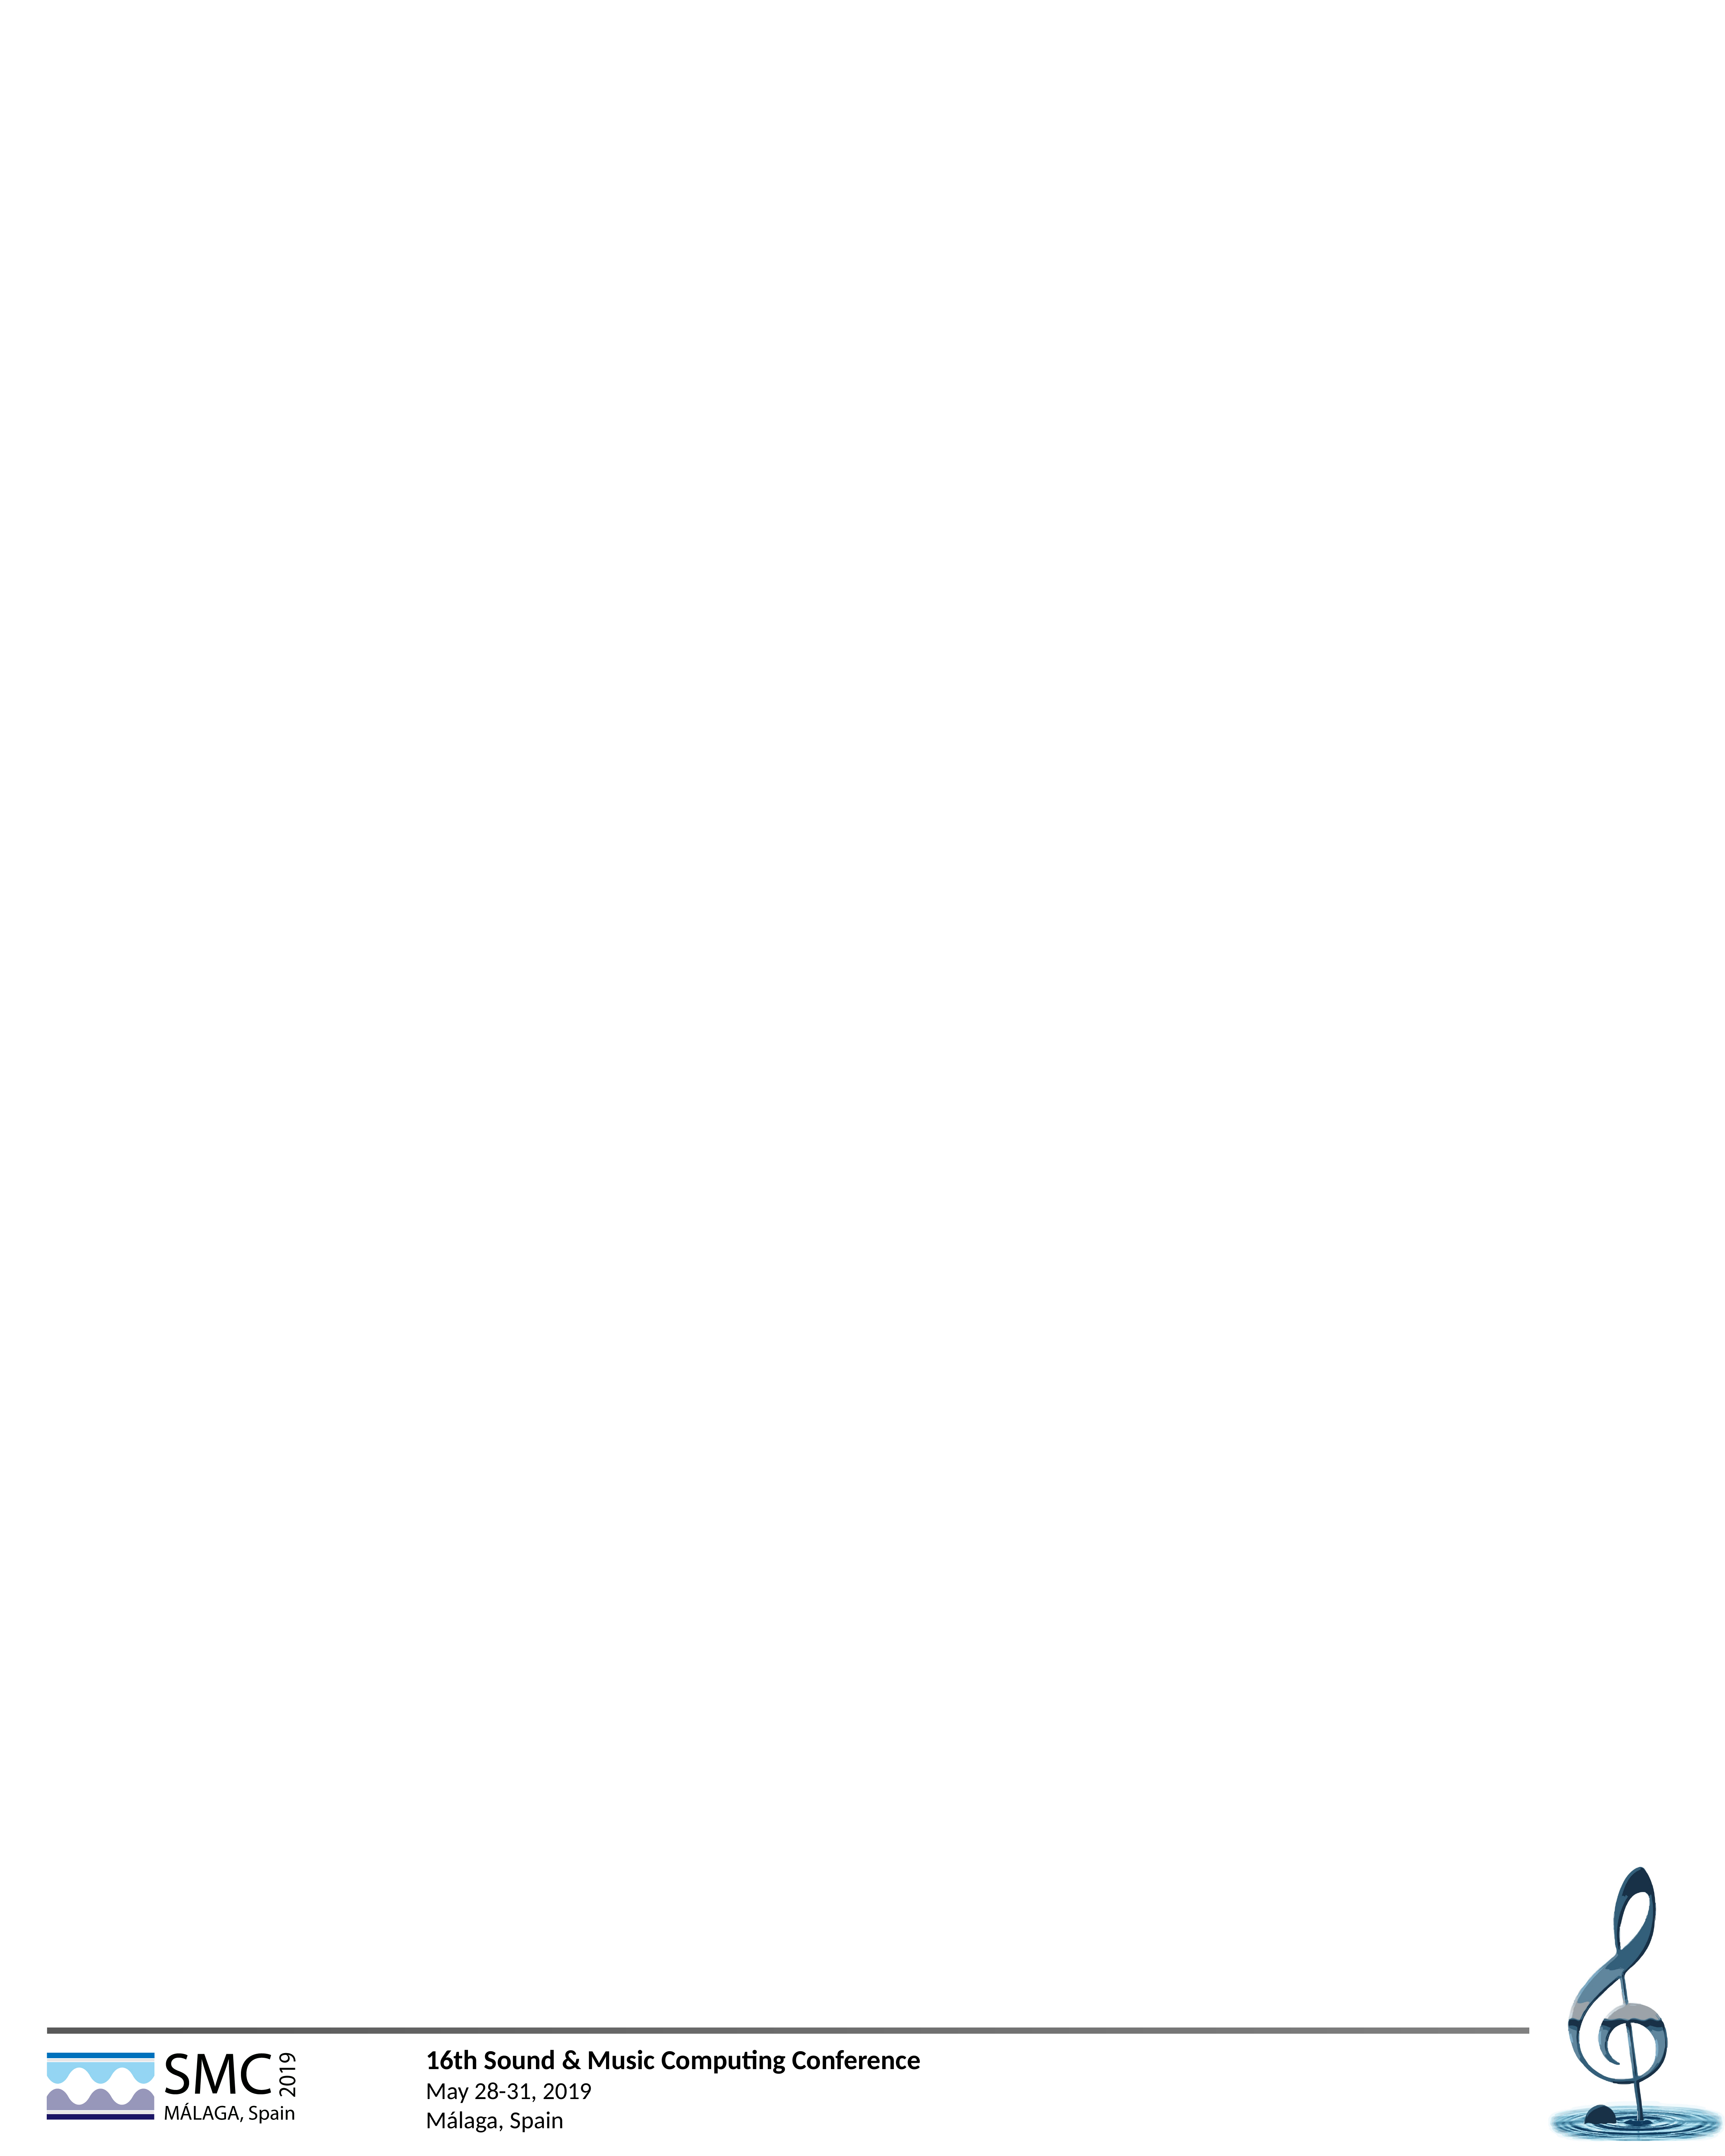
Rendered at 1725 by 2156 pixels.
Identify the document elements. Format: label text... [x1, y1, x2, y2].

text_box 16th Sound & Music Computing Conference May 28-31, 2019 Málaga, Spain [420, 2039, 1548, 2136]
picture [47, 2053, 296, 2124]
picture [1548, 1867, 1725, 2141]
text_box [47, 2028, 1530, 2034]
